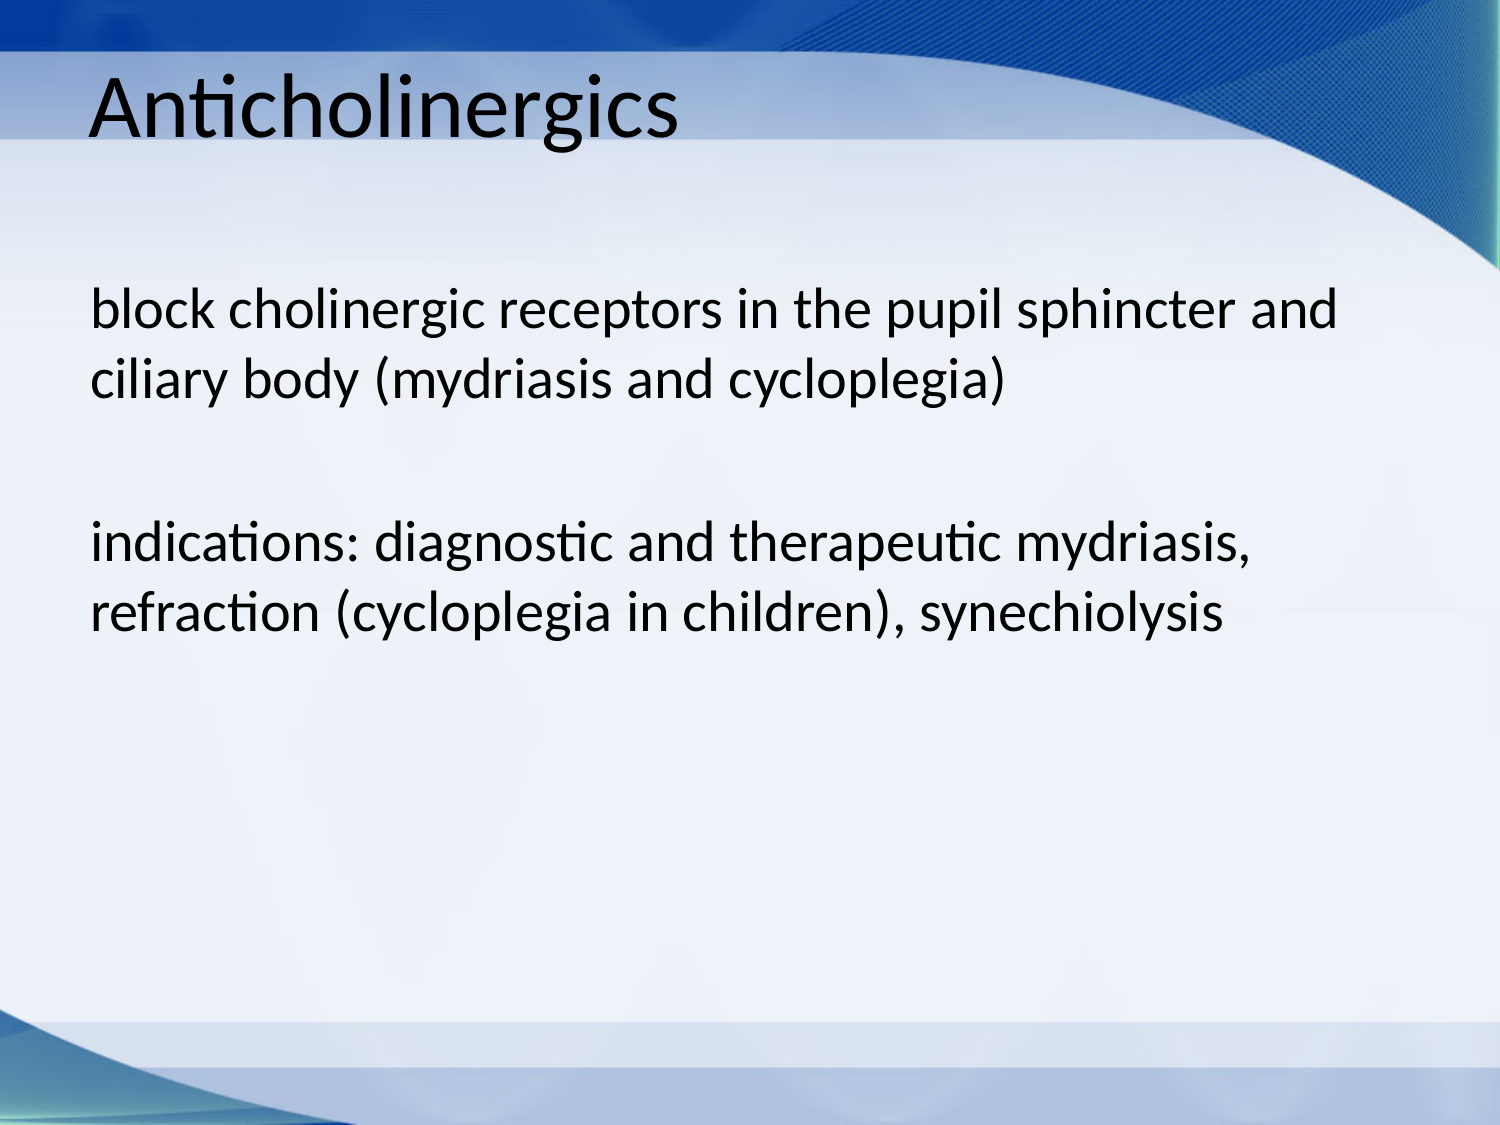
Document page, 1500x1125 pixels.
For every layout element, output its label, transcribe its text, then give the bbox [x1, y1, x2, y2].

title Anticholinergics [73, 7, 1424, 195]
picture [0, 0, 1500, 1125]
list block cholinergic receptors in the pupil sphincter and ciliary body (mydriasis and cycloplegia) indications: diagnostic and therapeutic mydriasis, refraction (cycloplegia in children), synechiolysis [75, 262, 1425, 1125]
